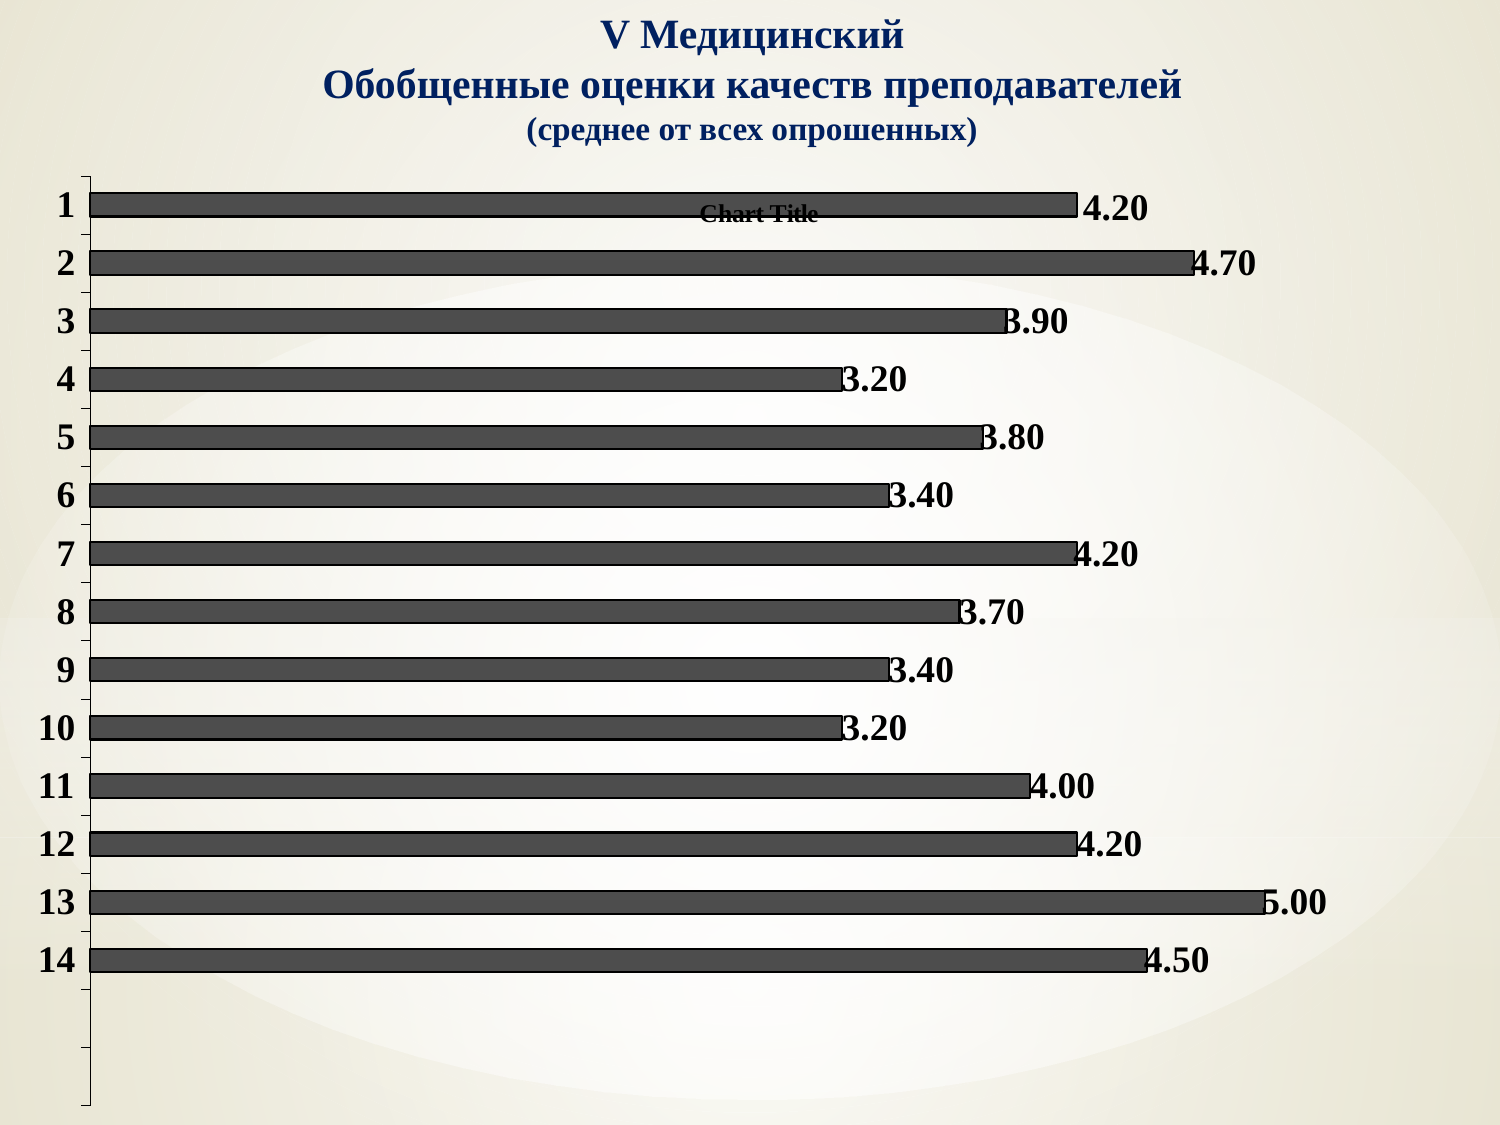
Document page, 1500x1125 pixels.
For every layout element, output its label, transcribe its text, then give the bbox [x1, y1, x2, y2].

chart [17, 165, 1500, 1107]
text_box V Медицинский Обобщенные оценки качеств преподавателей (среднее от всех опрошенных) [0, 0, 1500, 155]
